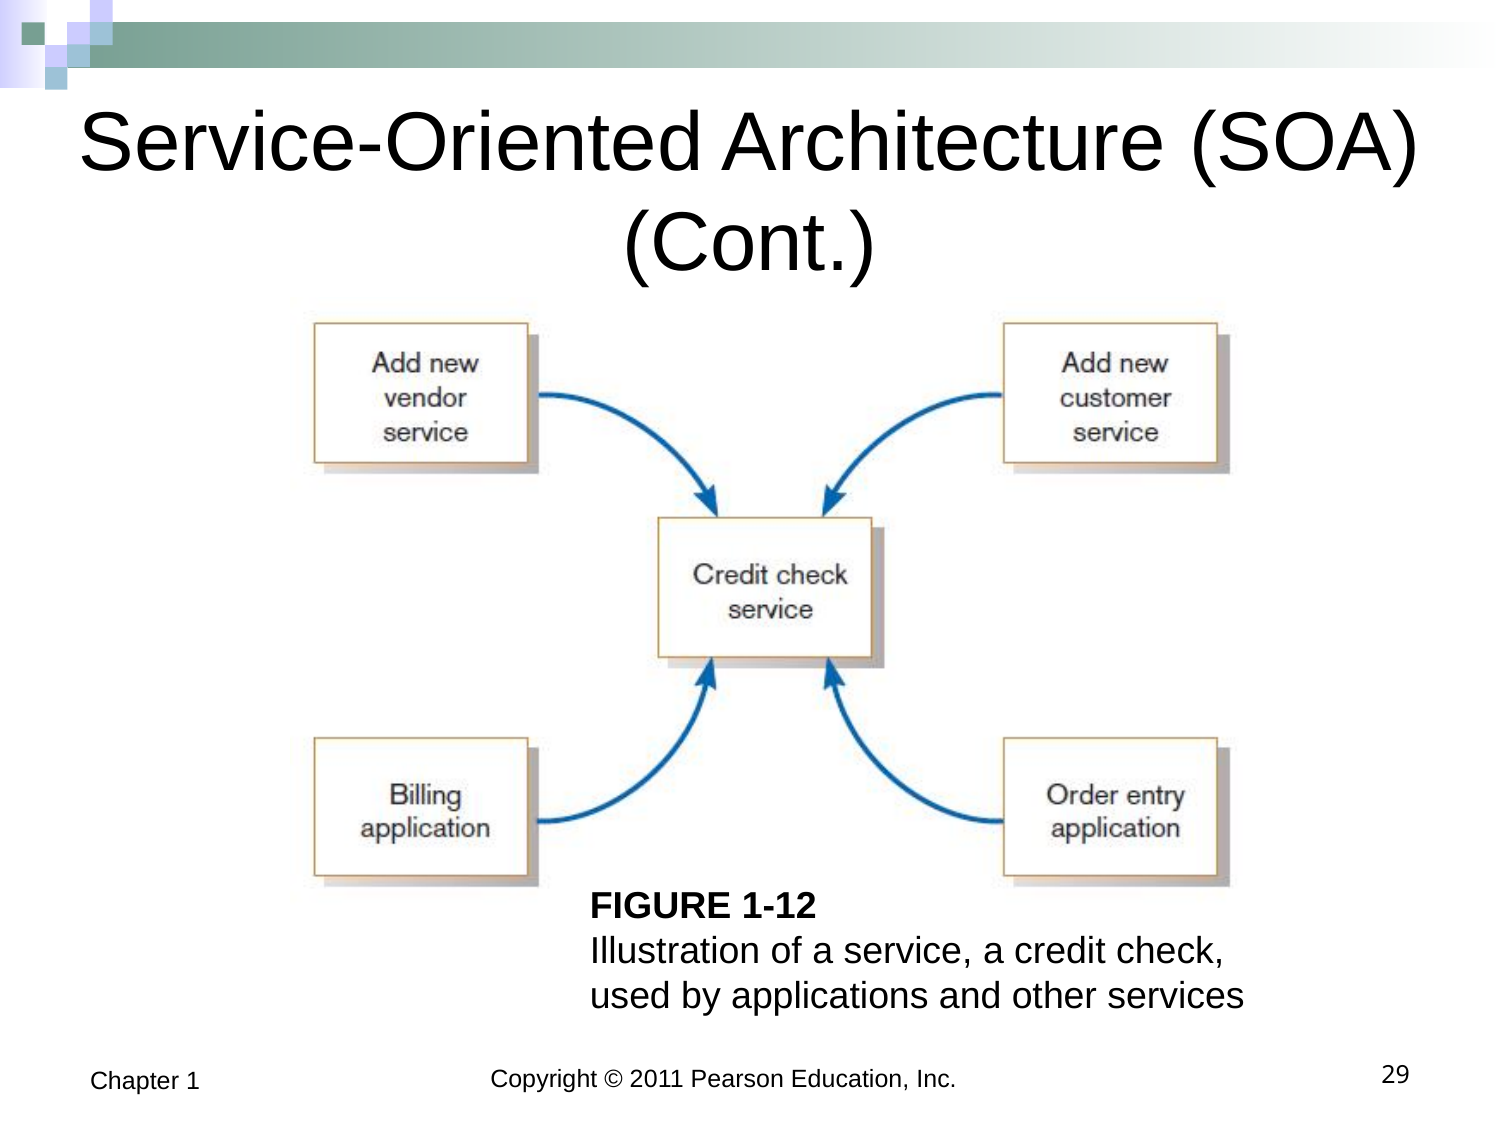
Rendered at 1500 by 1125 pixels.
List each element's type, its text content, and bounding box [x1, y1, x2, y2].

footer Copyright © 2011 Pearson Education, Inc. [426, 1024, 1074, 1101]
title Service-Oriented Architecture (SOA) (Cont.) [50, 75, 1450, 300]
text_box FIGURE 1-12 Illustration of a service, a credit check, used by applications and other services [574, 873, 1325, 1024]
slide_number 29 [1074, 1024, 1426, 1101]
picture [290, 297, 1263, 913]
slide_number Chapter 1 [74, 1024, 426, 1103]
